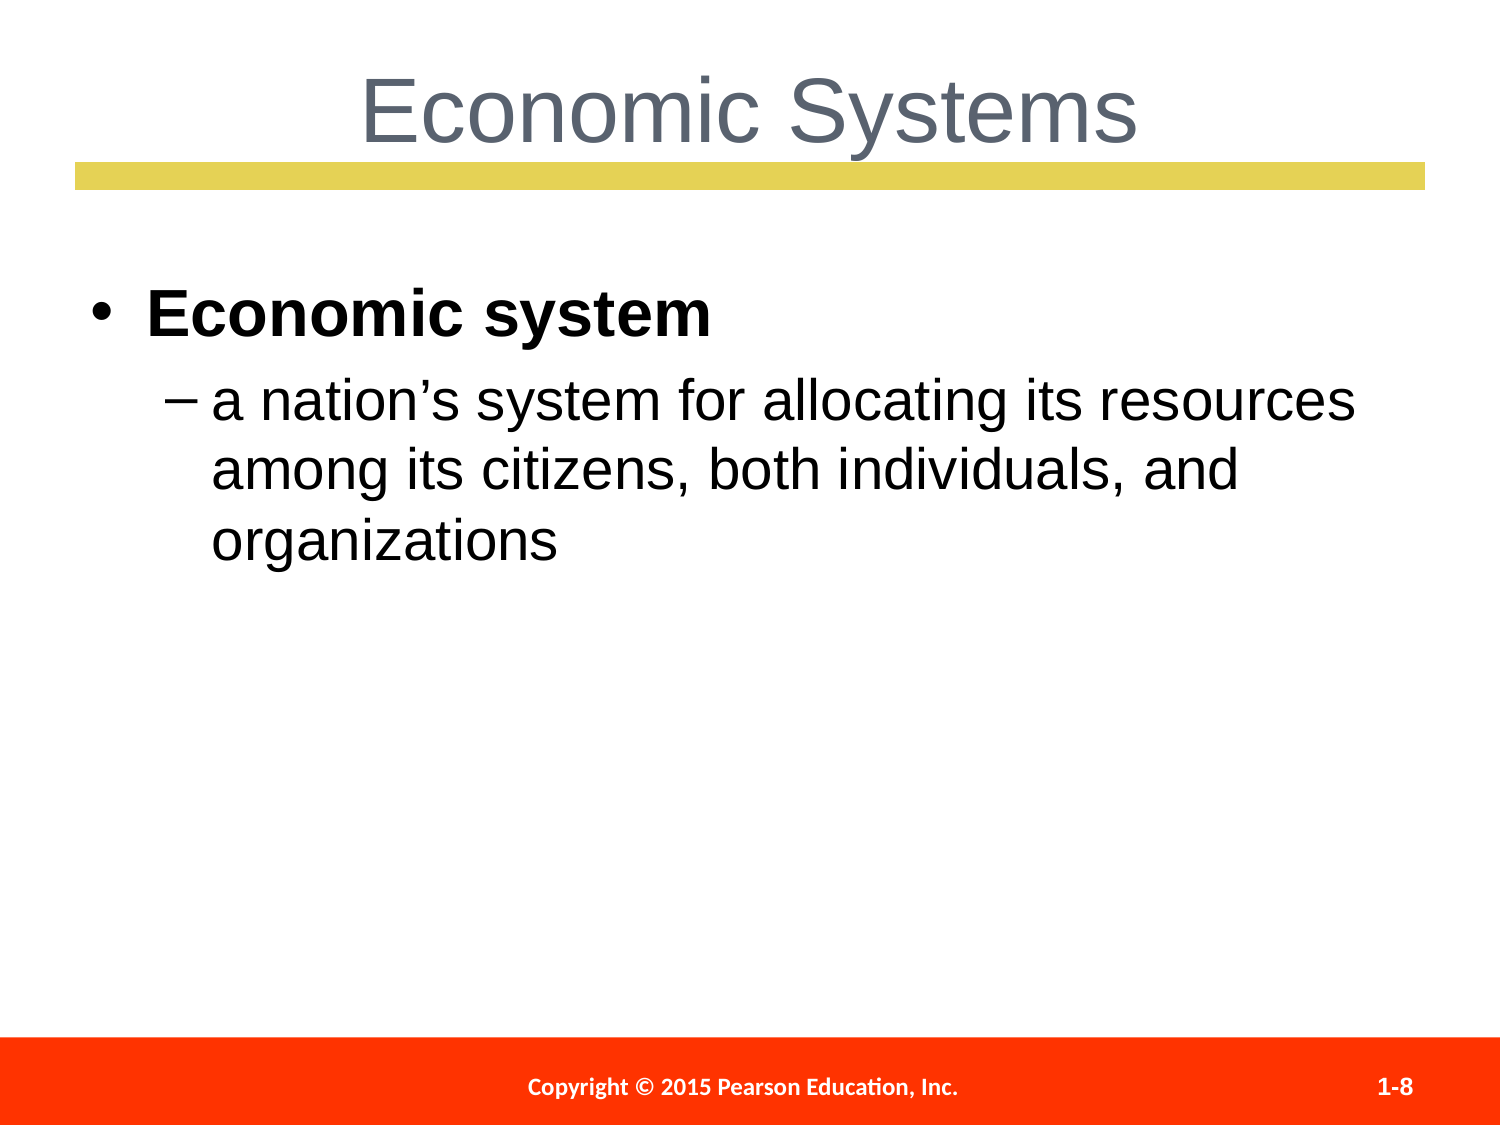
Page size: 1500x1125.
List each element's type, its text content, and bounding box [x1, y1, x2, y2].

title Economic Systems [74, 12, 1426, 201]
list Economic system a nation’s system for allocating its resources among its citizens, both individuals, and organizations [74, 262, 1426, 1006]
